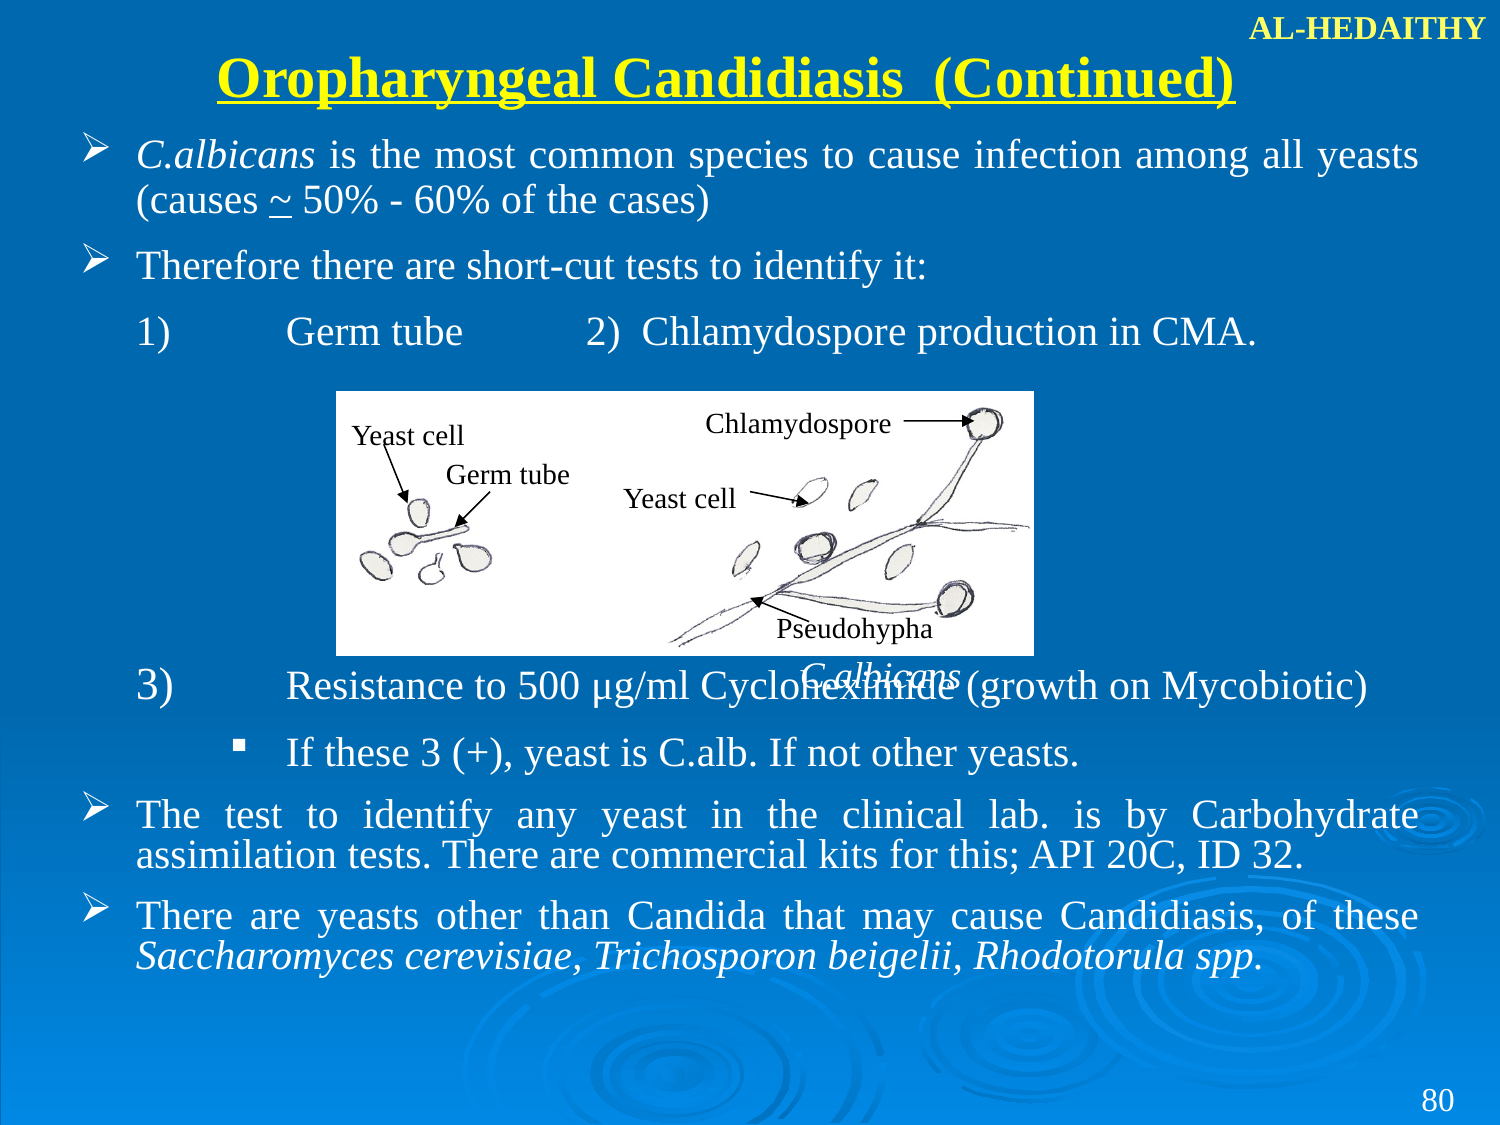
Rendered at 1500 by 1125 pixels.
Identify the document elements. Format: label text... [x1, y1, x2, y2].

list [336, 391, 1034, 656]
text_box AL-HEDAITHY [1234, 0, 1500, 55]
text_box C.albicans is the most common species to cause infection among all yeasts (causes ~ 50% - 60% of the cases) Therefore there are short-cut tests to identify it: 1) Germ tube 2) Chlamydospore production in CMA. 3) Resistance to 500 μg/ml Cycloheximide (growth on Mycobiotic) If these 3 (+), yeast is C.alb. If not other yeasts. The test to identify any yeast in the clinical lab. is by Carbohydrate assimilation tests. There are commercial kits for this; API 20C, ID 32. There are yeasts other than Candida that may cause Candidiasis, of these Saccharomyces cerevisiae, Trichosporon beigelii, Rhodotorula spp. [64, 125, 1436, 1051]
text_box [135, 865, 1282, 926]
text_box 80 [1370, 1070, 1500, 1125]
text_box C.albicans [785, 643, 1057, 704]
text_box Oropharyngeal Candidiasis (Continued) [183, 32, 1270, 117]
